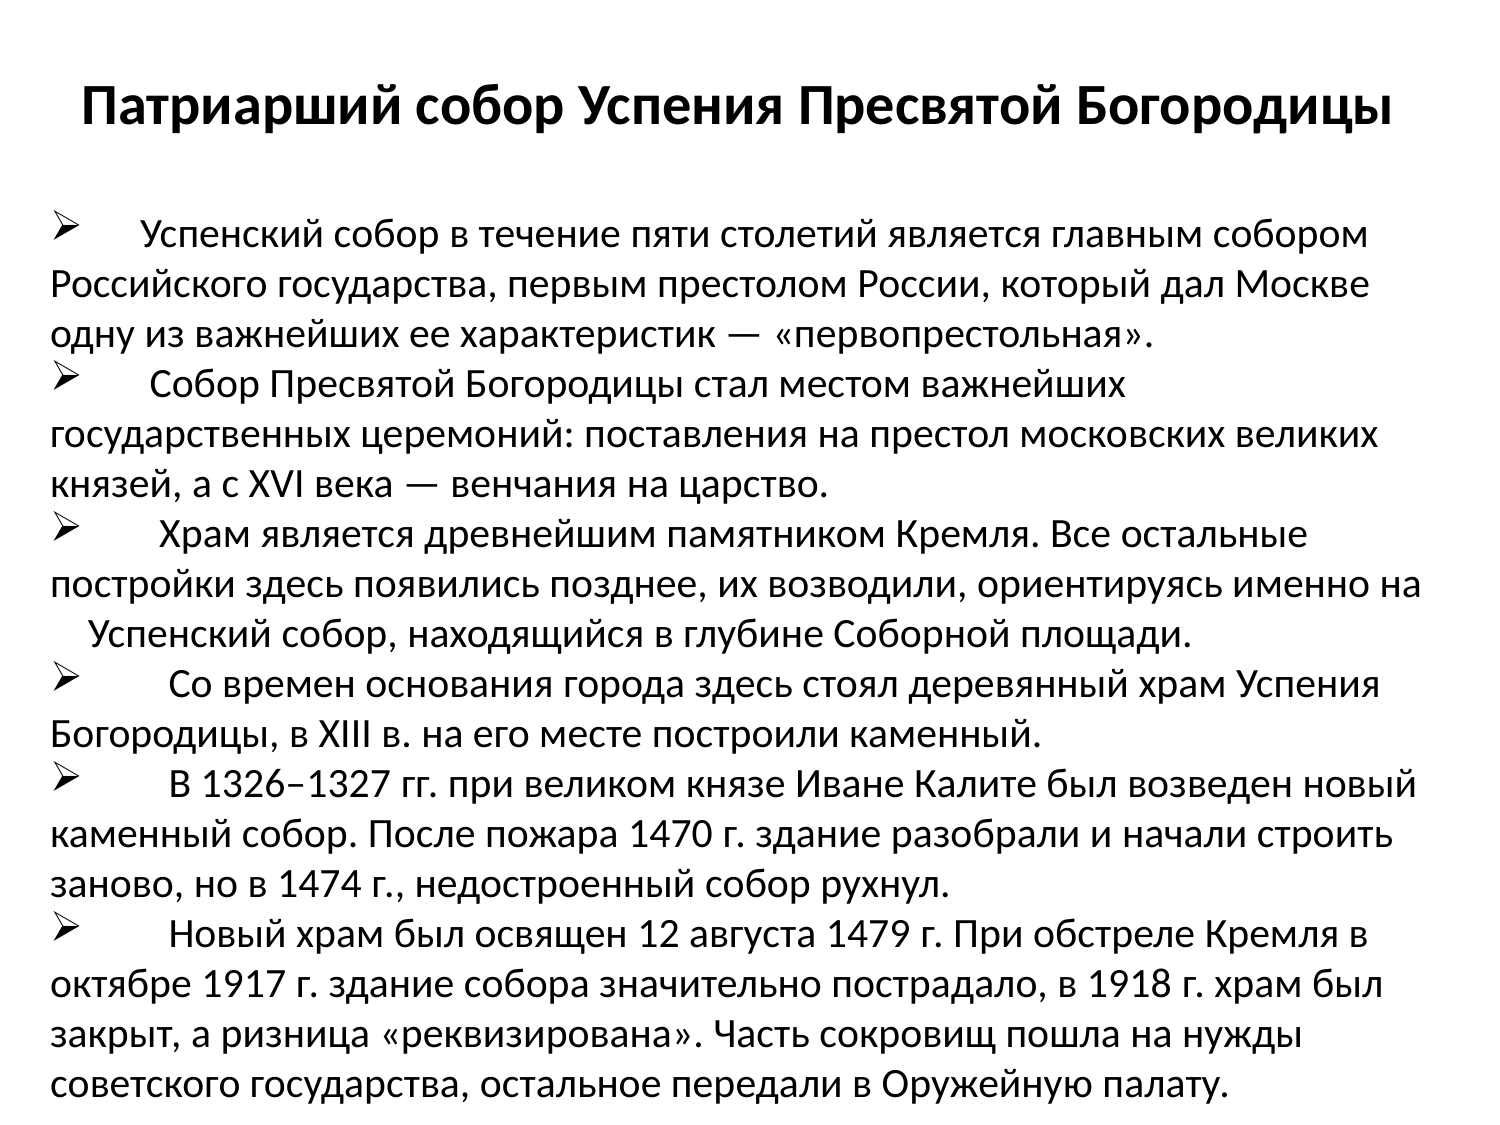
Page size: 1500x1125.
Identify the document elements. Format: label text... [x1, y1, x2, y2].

text_box Патриарший собор Успения Пресвятой Богородицы Успенский собор в течение пяти столетий является главным собором Российского государства, первым престолом России, который дал Москве одну из важнейших ее характеристик — «первопрестольная». Собор Пресвятой Богородицы стал местом важнейших государственных церемоний: поставления на престол московских великих князей, а с XVI века — венчания на царство. Храм является древнейшим памятником Кремля. Все остальные постройки здесь появились позднее, их возводили, ориентируясь именно на Успенский собор, находящийся в глубине Соборной площади. Со времен основания города здесь стоял деревянный храм Успения Богородицы, в XIII в. на его месте построили каменный. В 1326–1327 гг. при великом князе Иване Калите был возведен новый каменный собор. После пожара 1470 г. здание разобрали и начали строить заново, но в 1474 г., недостроенный собор рухнул. Новый храм был освящен 12 августа 1479 г. При обстреле Кремля в октябре 1917 г. здание собора значительно пострадало, в 1918 г. храм был закрыт, а ризница «реквизирована». Часть сокровищ пошла на нужды советского государства, остальное передали в Оружейную палату. [35, 58, 1442, 1125]
